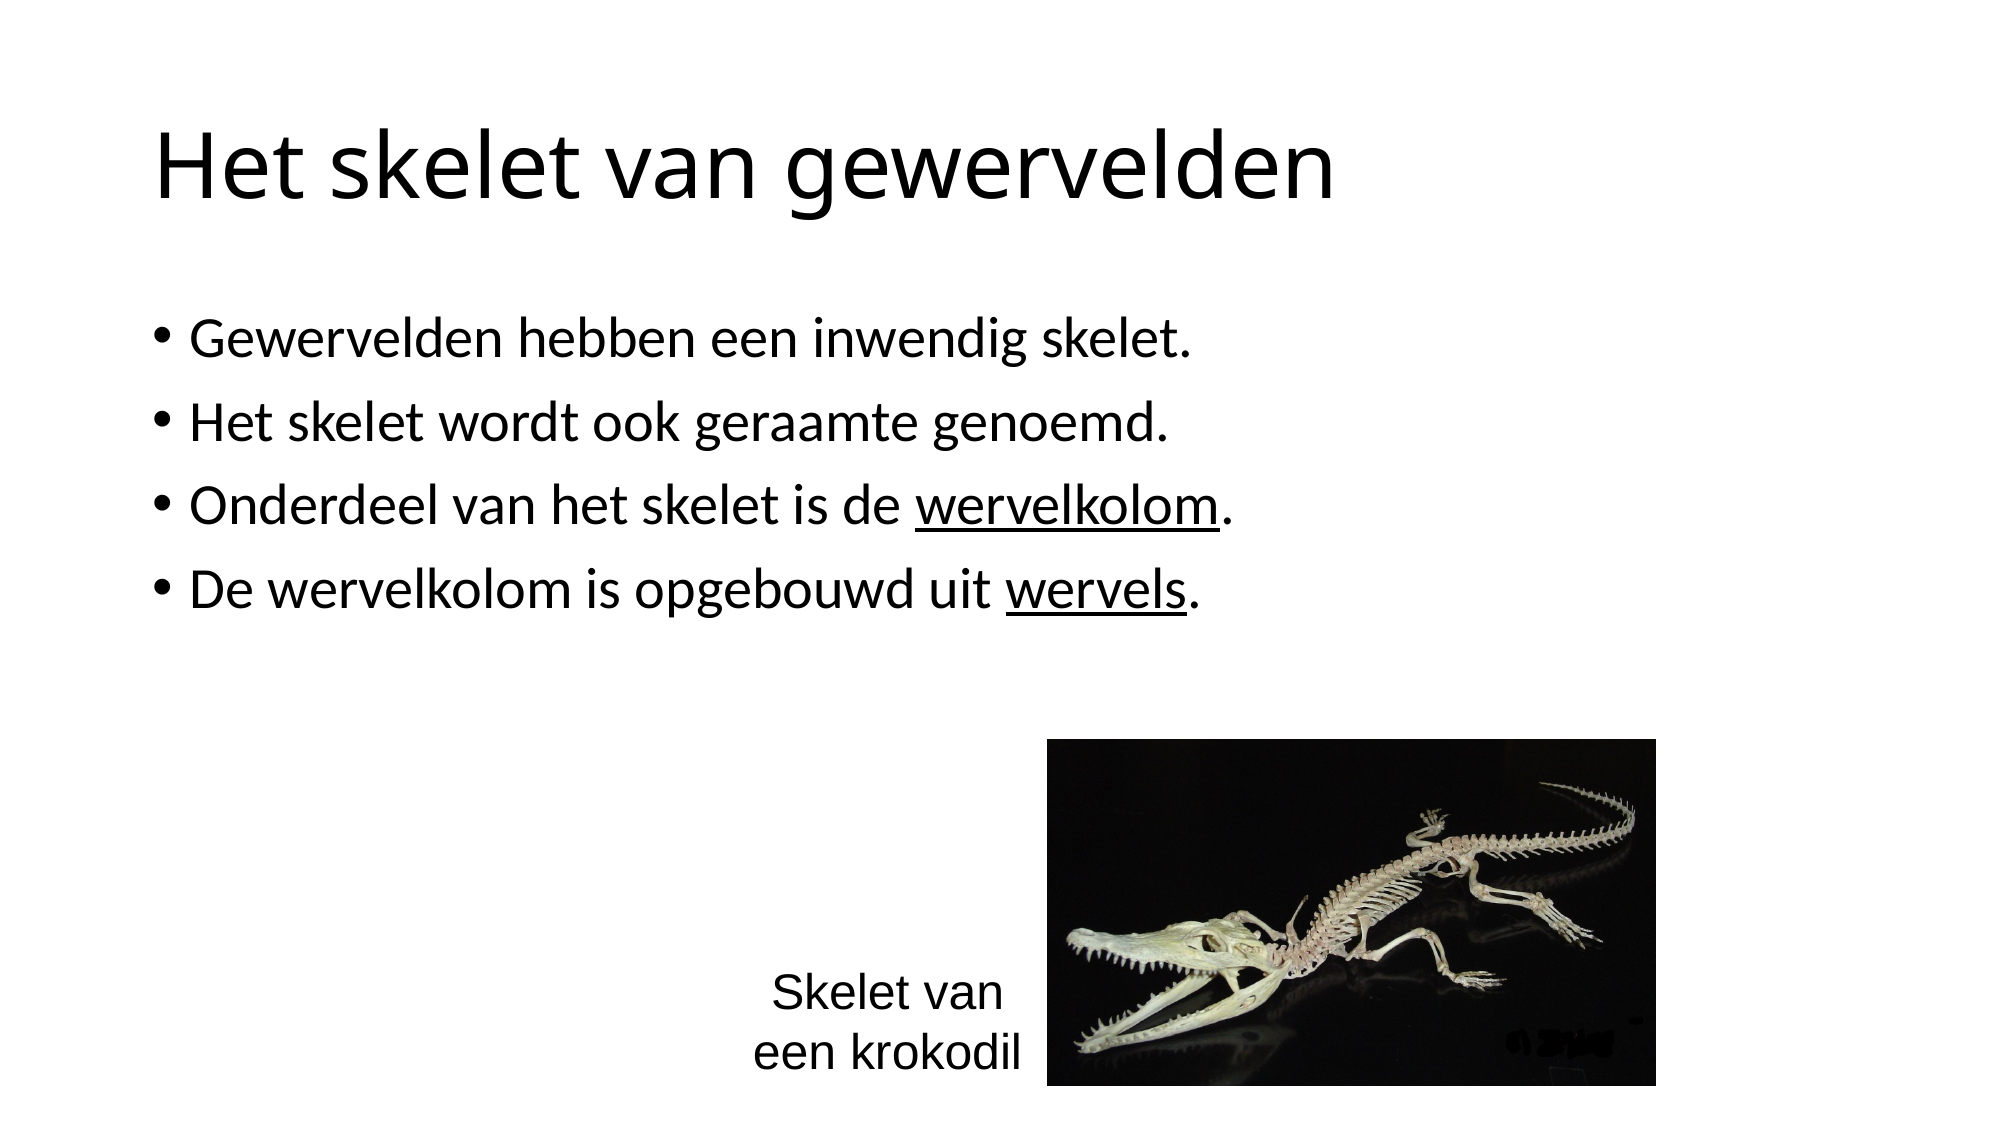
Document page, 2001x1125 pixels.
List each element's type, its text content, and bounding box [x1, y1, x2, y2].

text_box Skelet van een krokodil [716, 952, 1059, 1087]
list Gewervelden hebben een inwendig skelet. Het skelet wordt ook geraamte genoemd. Onderdeel van het skelet is de wervelkolom. De wervelkolom is opgebouwd uit wervels. [137, 299, 1863, 1014]
picture [1047, 739, 1656, 1086]
title Het skelet van gewervelden [137, 59, 1863, 278]
